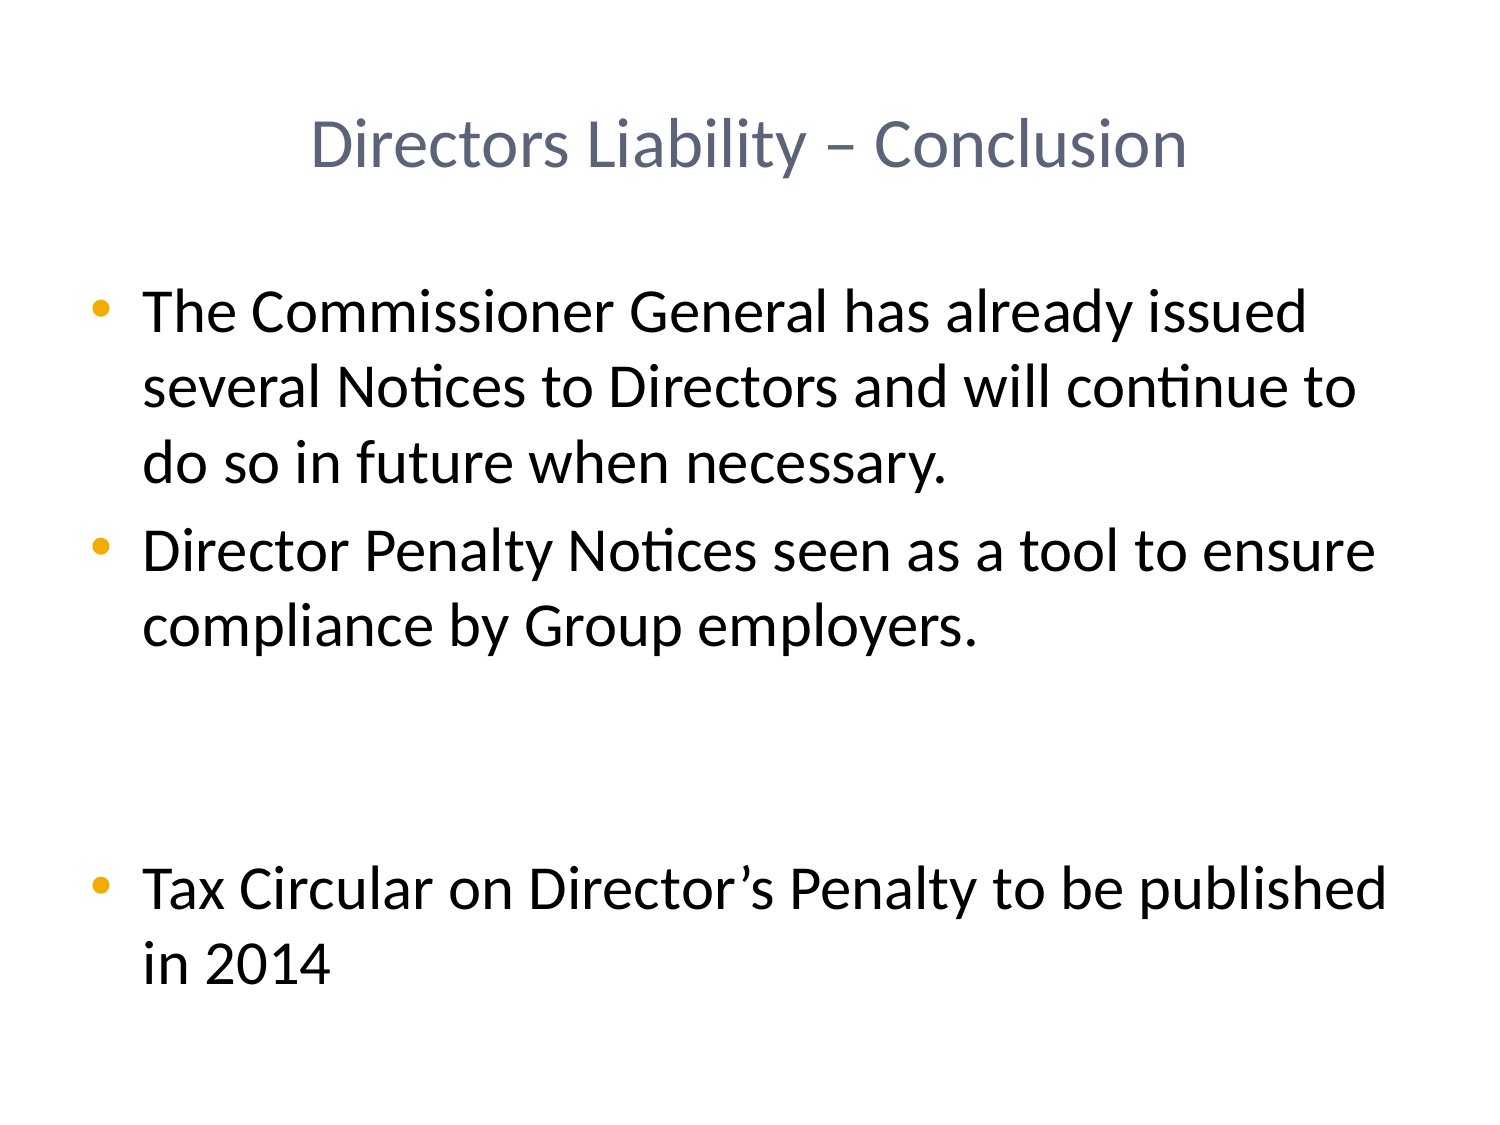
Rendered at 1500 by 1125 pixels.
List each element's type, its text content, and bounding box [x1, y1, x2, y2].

title Directors Liability – Conclusion [75, 45, 1425, 233]
list The Commissioner General has already issued several Notices to Directors and will continue to do so in future when necessary. Director Penalty Notices seen as a tool to ensure compliance by Group employers. Tax Circular on Director’s Penalty to be published in 2014 [75, 262, 1425, 1005]
